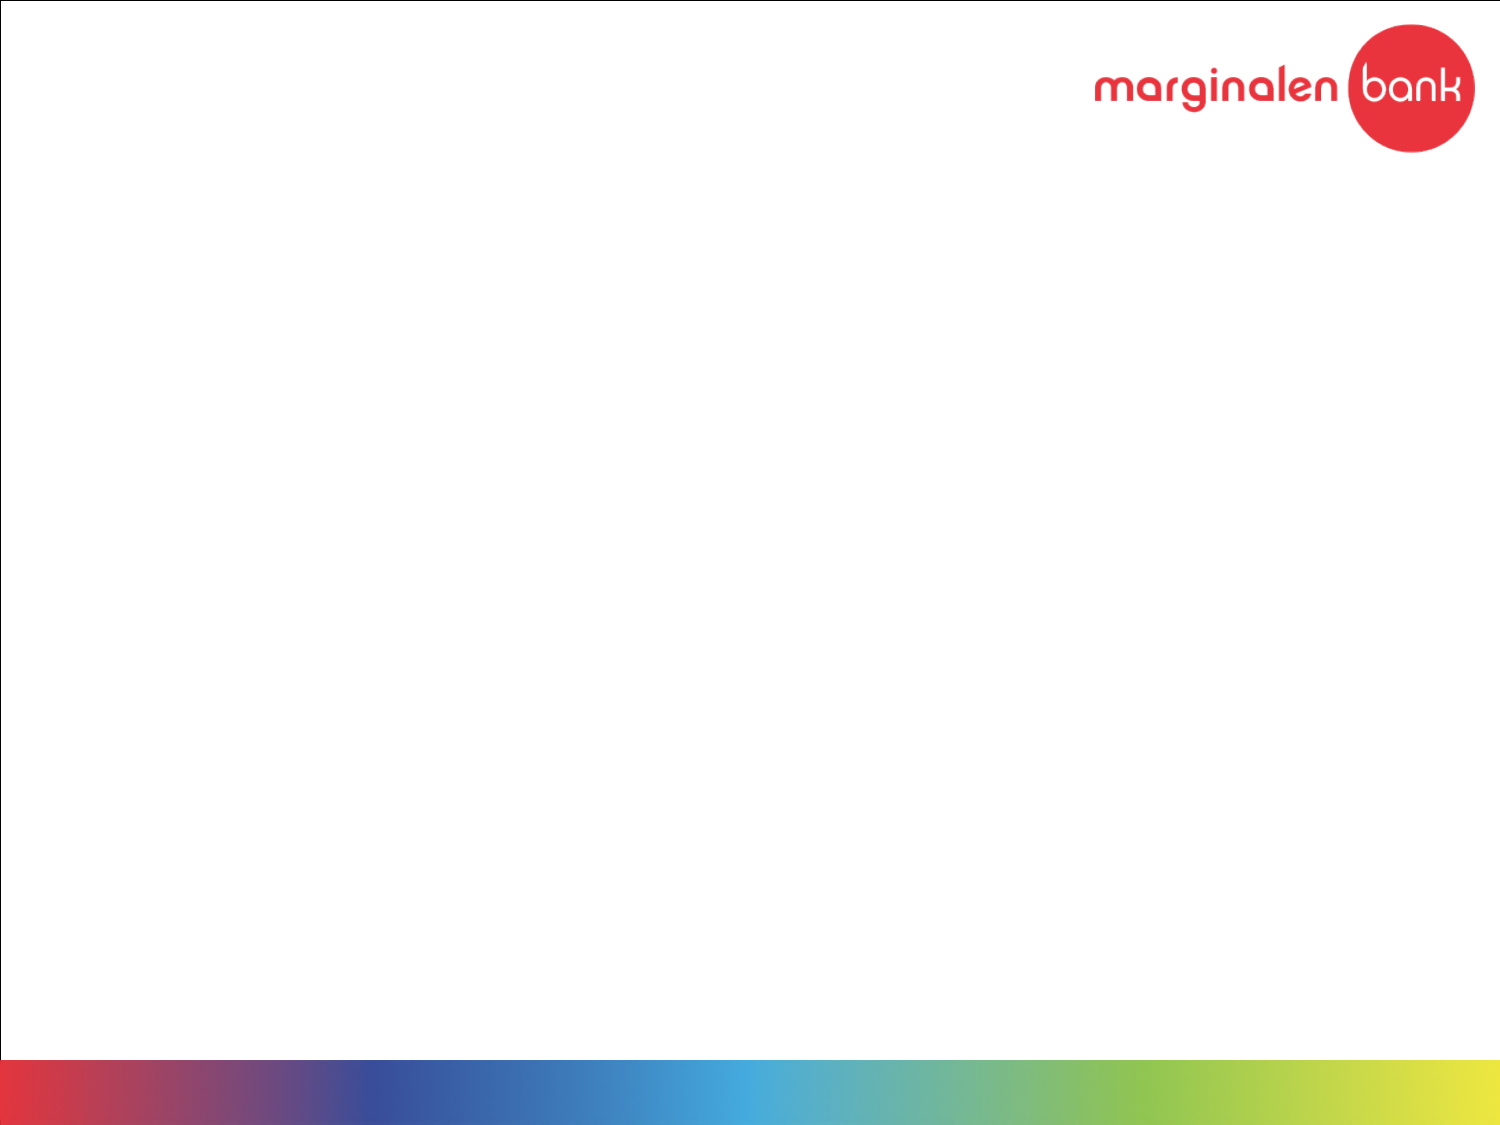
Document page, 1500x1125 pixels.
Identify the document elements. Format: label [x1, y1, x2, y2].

picture [0, 1060, 1500, 1125]
picture [1095, 24, 1475, 153]
